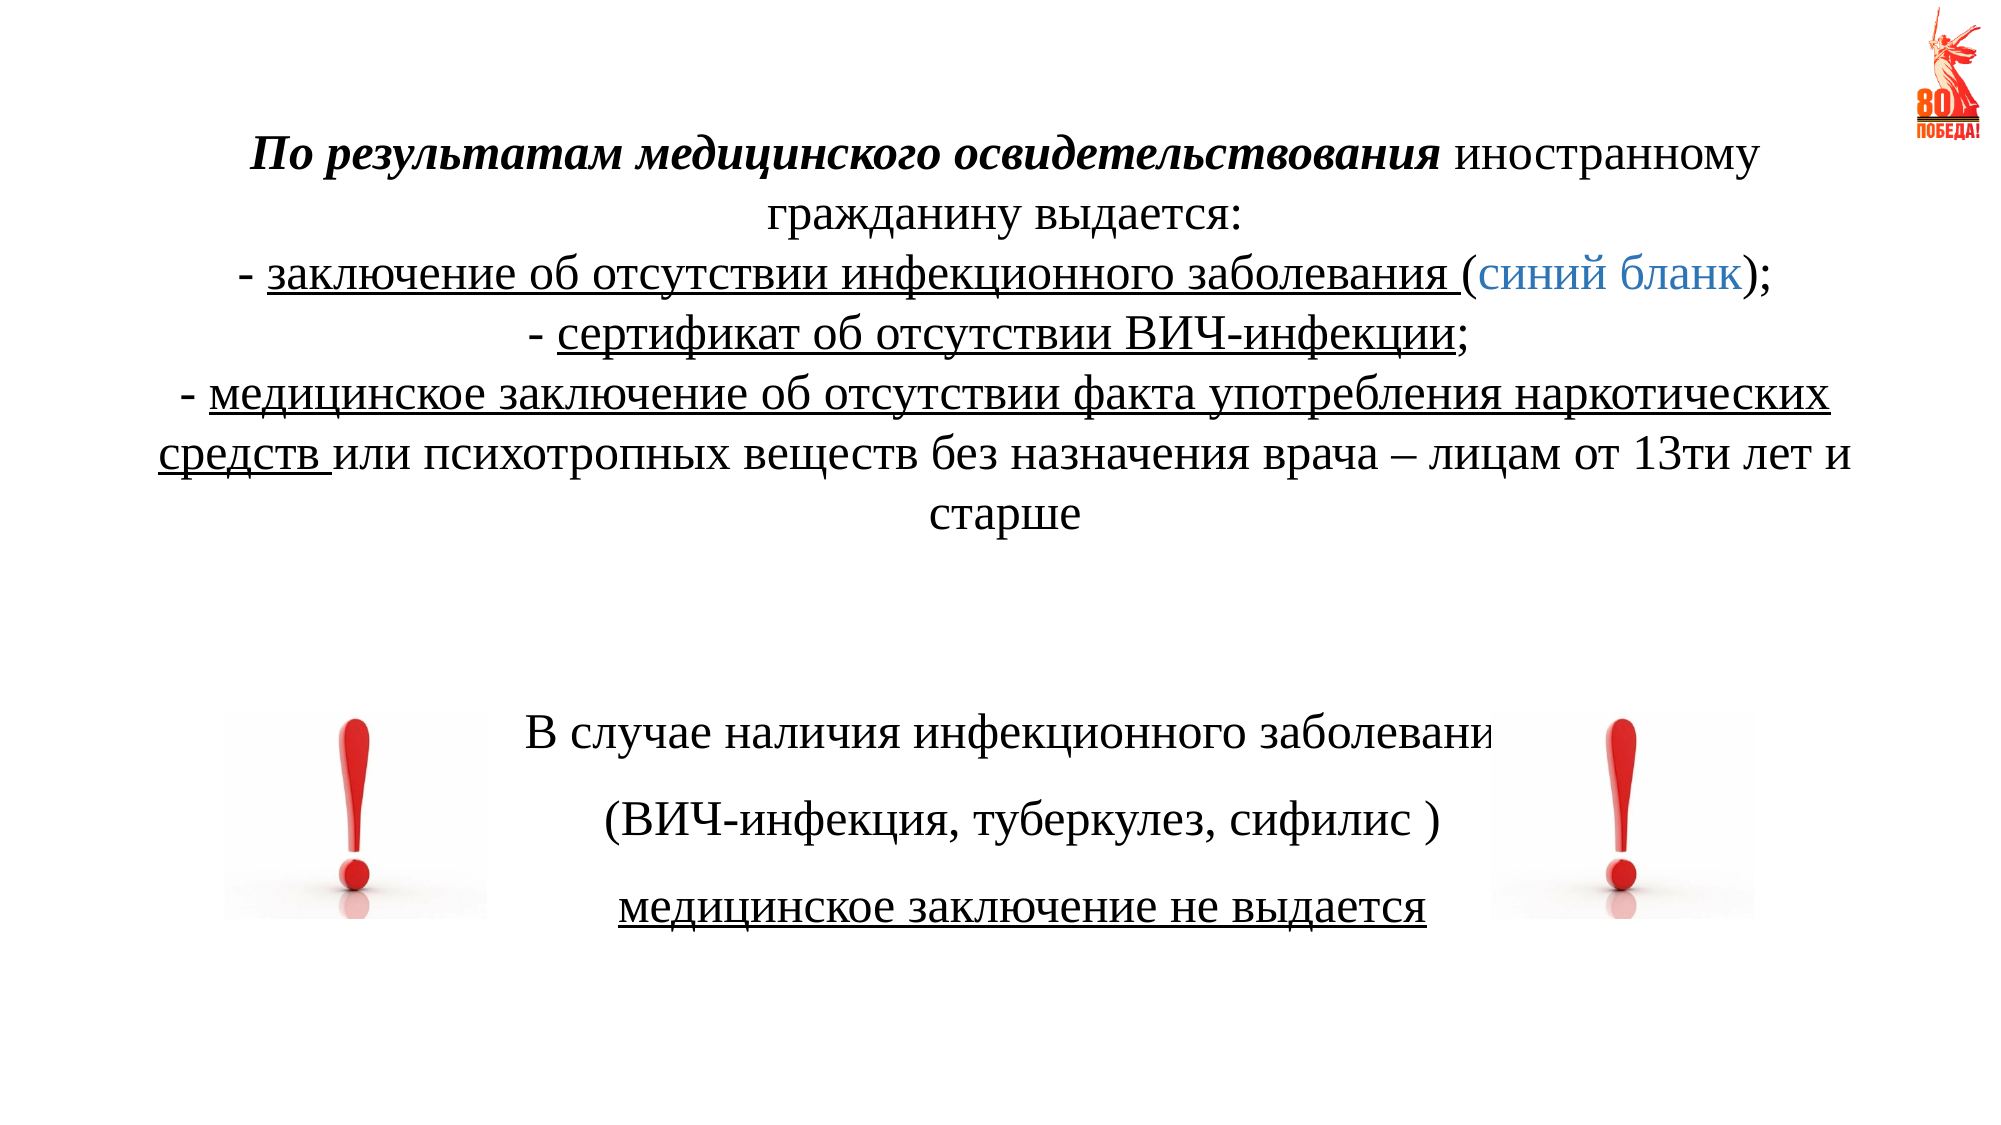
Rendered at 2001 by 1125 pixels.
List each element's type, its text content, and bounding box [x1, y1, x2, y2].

picture [1491, 711, 1754, 919]
title По результатам медицинского освидетельствования иностранному гражданину выдается: - заключение об отсутствии инфекционного заболевания (синий бланк); - сертификат об отсутствии ВИЧ-инфекции; - медицинское заключение об отсутствии факта употребления наркотических средств или психотропных веществ без назначения врача – лицам от 13ти лет и старше [102, 73, 1909, 547]
picture [224, 711, 487, 919]
picture [1896, 0, 2000, 147]
subtitle В случае наличия инфекционного заболевания (ВИЧ-инфекция, туберкулез, сифилис ) медицинское заключение не выдается [119, 685, 1926, 977]
